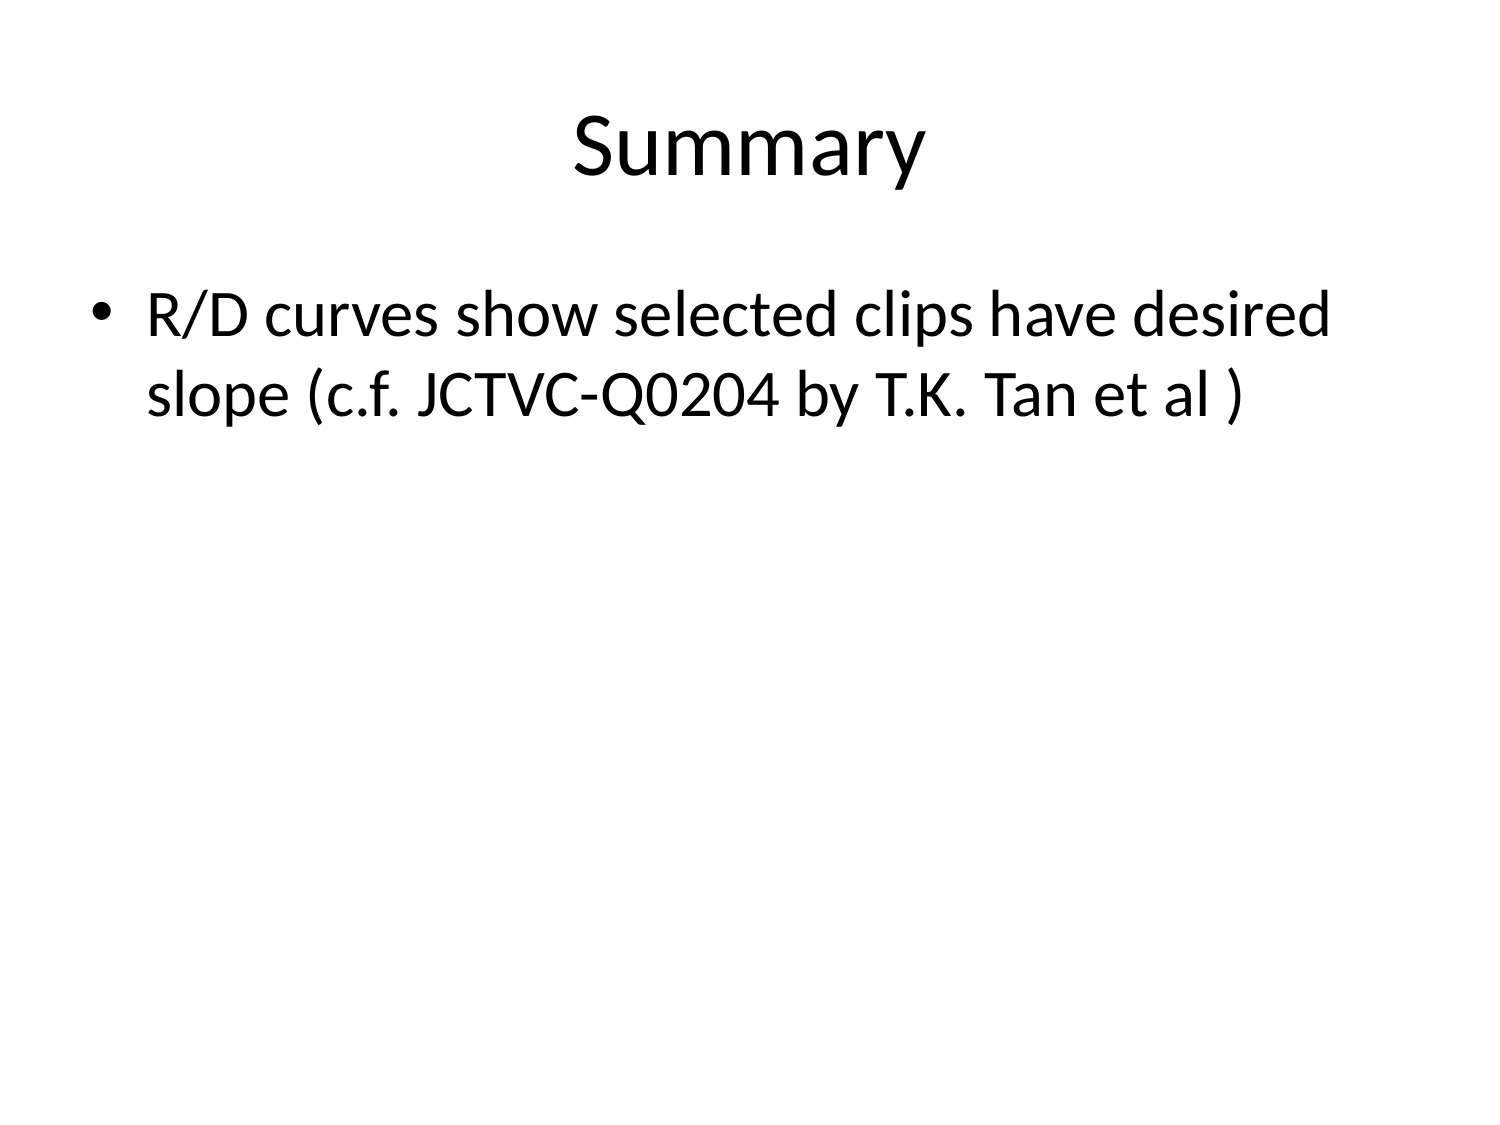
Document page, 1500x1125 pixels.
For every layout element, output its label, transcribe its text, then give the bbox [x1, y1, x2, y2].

title Summary [75, 45, 1425, 233]
list R/D curves show selected clips have desired slope (c.f. JCTVC-Q0204 by T.K. Tan et al ) [75, 262, 1425, 1005]
